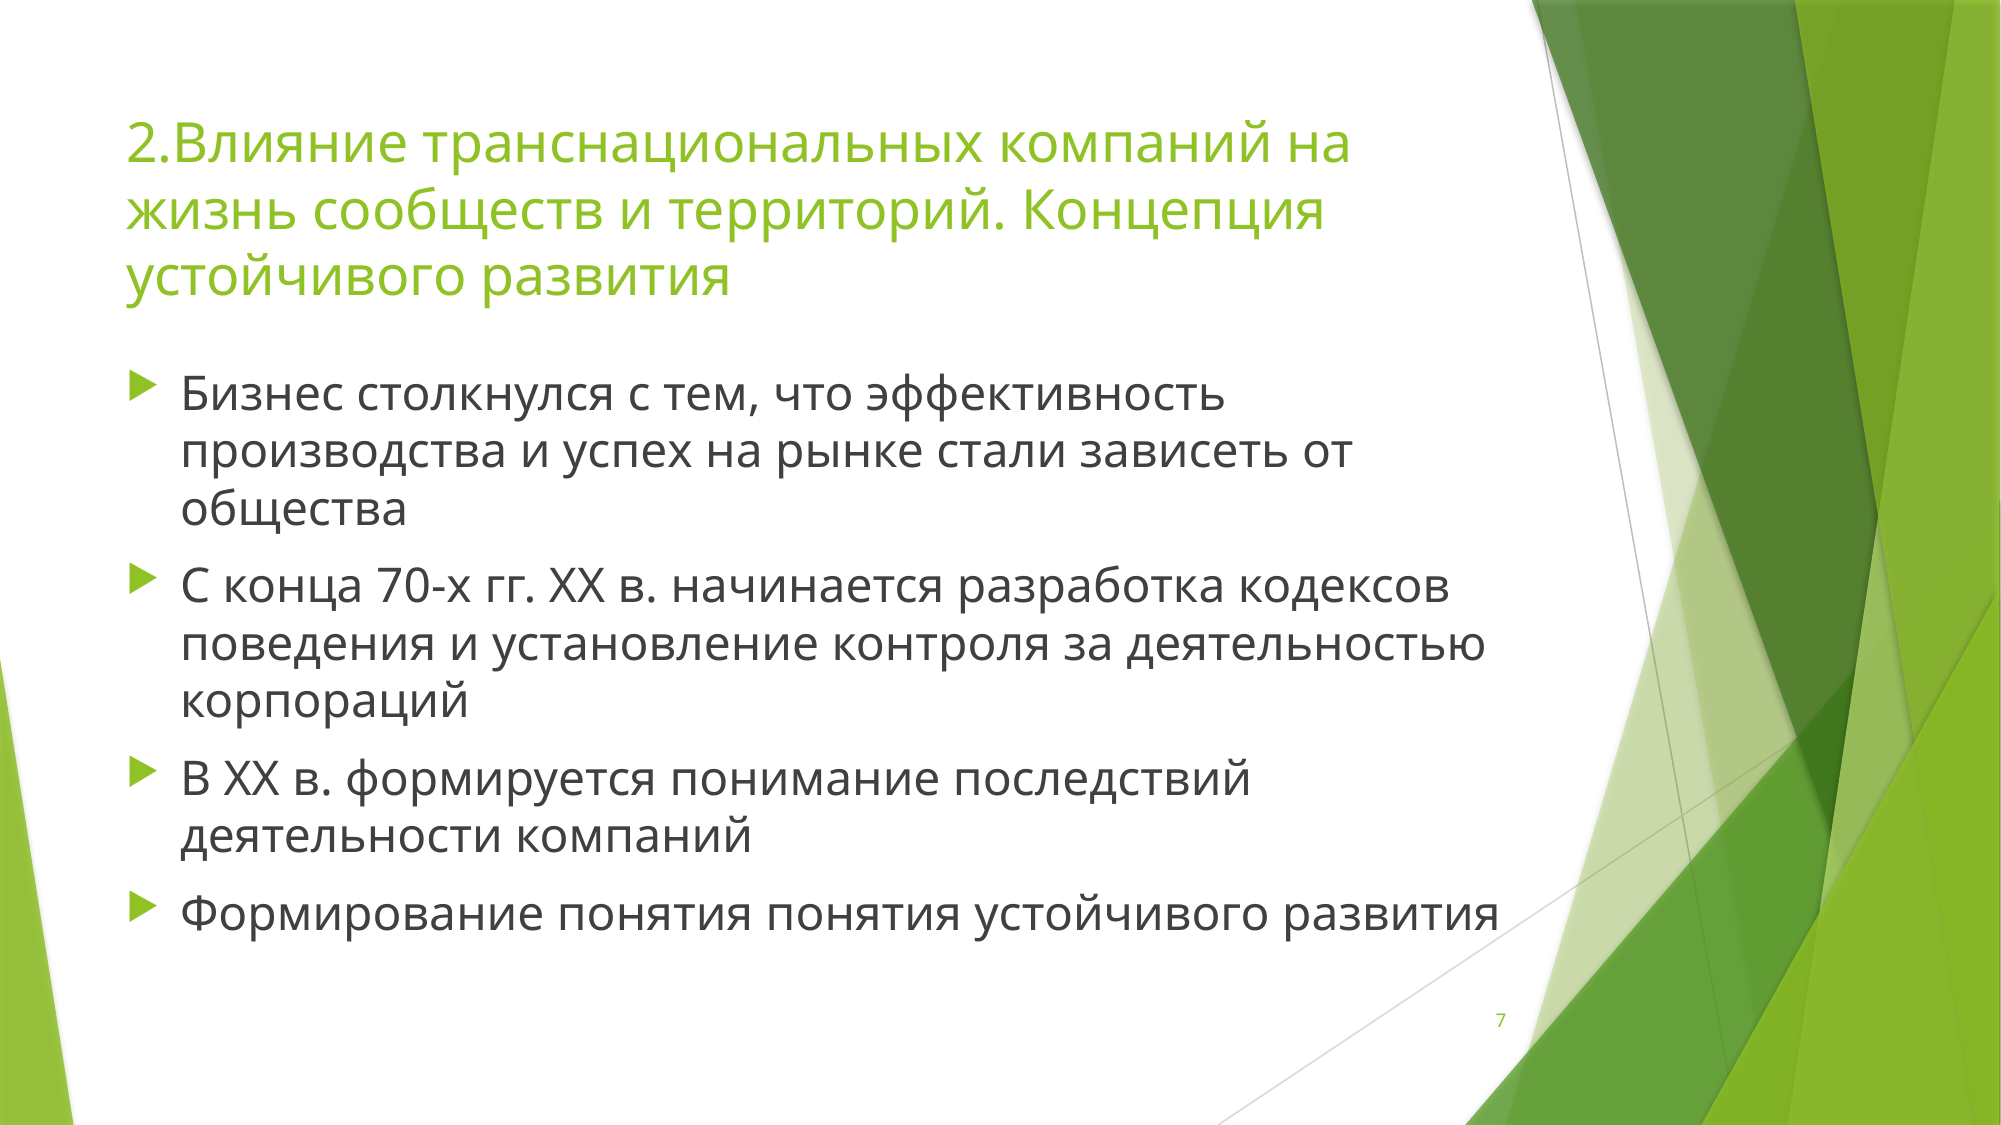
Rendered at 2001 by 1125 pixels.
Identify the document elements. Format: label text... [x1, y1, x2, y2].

slide_number 7 [1409, 991, 1522, 1051]
list Бизнес столкнулся с тем, что эффективность производства и успех на рынке стали зависеть от общества С конца 70-х гг. ХХ в. начинается разработка кодексов поведения и установление контроля за деятельностью корпораций В ХХ в. формируется понимание последствий деятельности компаний Формирование понятия понятия устойчивого развития [111, 354, 1522, 992]
title 2.Влияние транснациональных компаний на жизнь сообществ и территорий. Концепция устойчивого развития [111, 99, 1522, 317]
